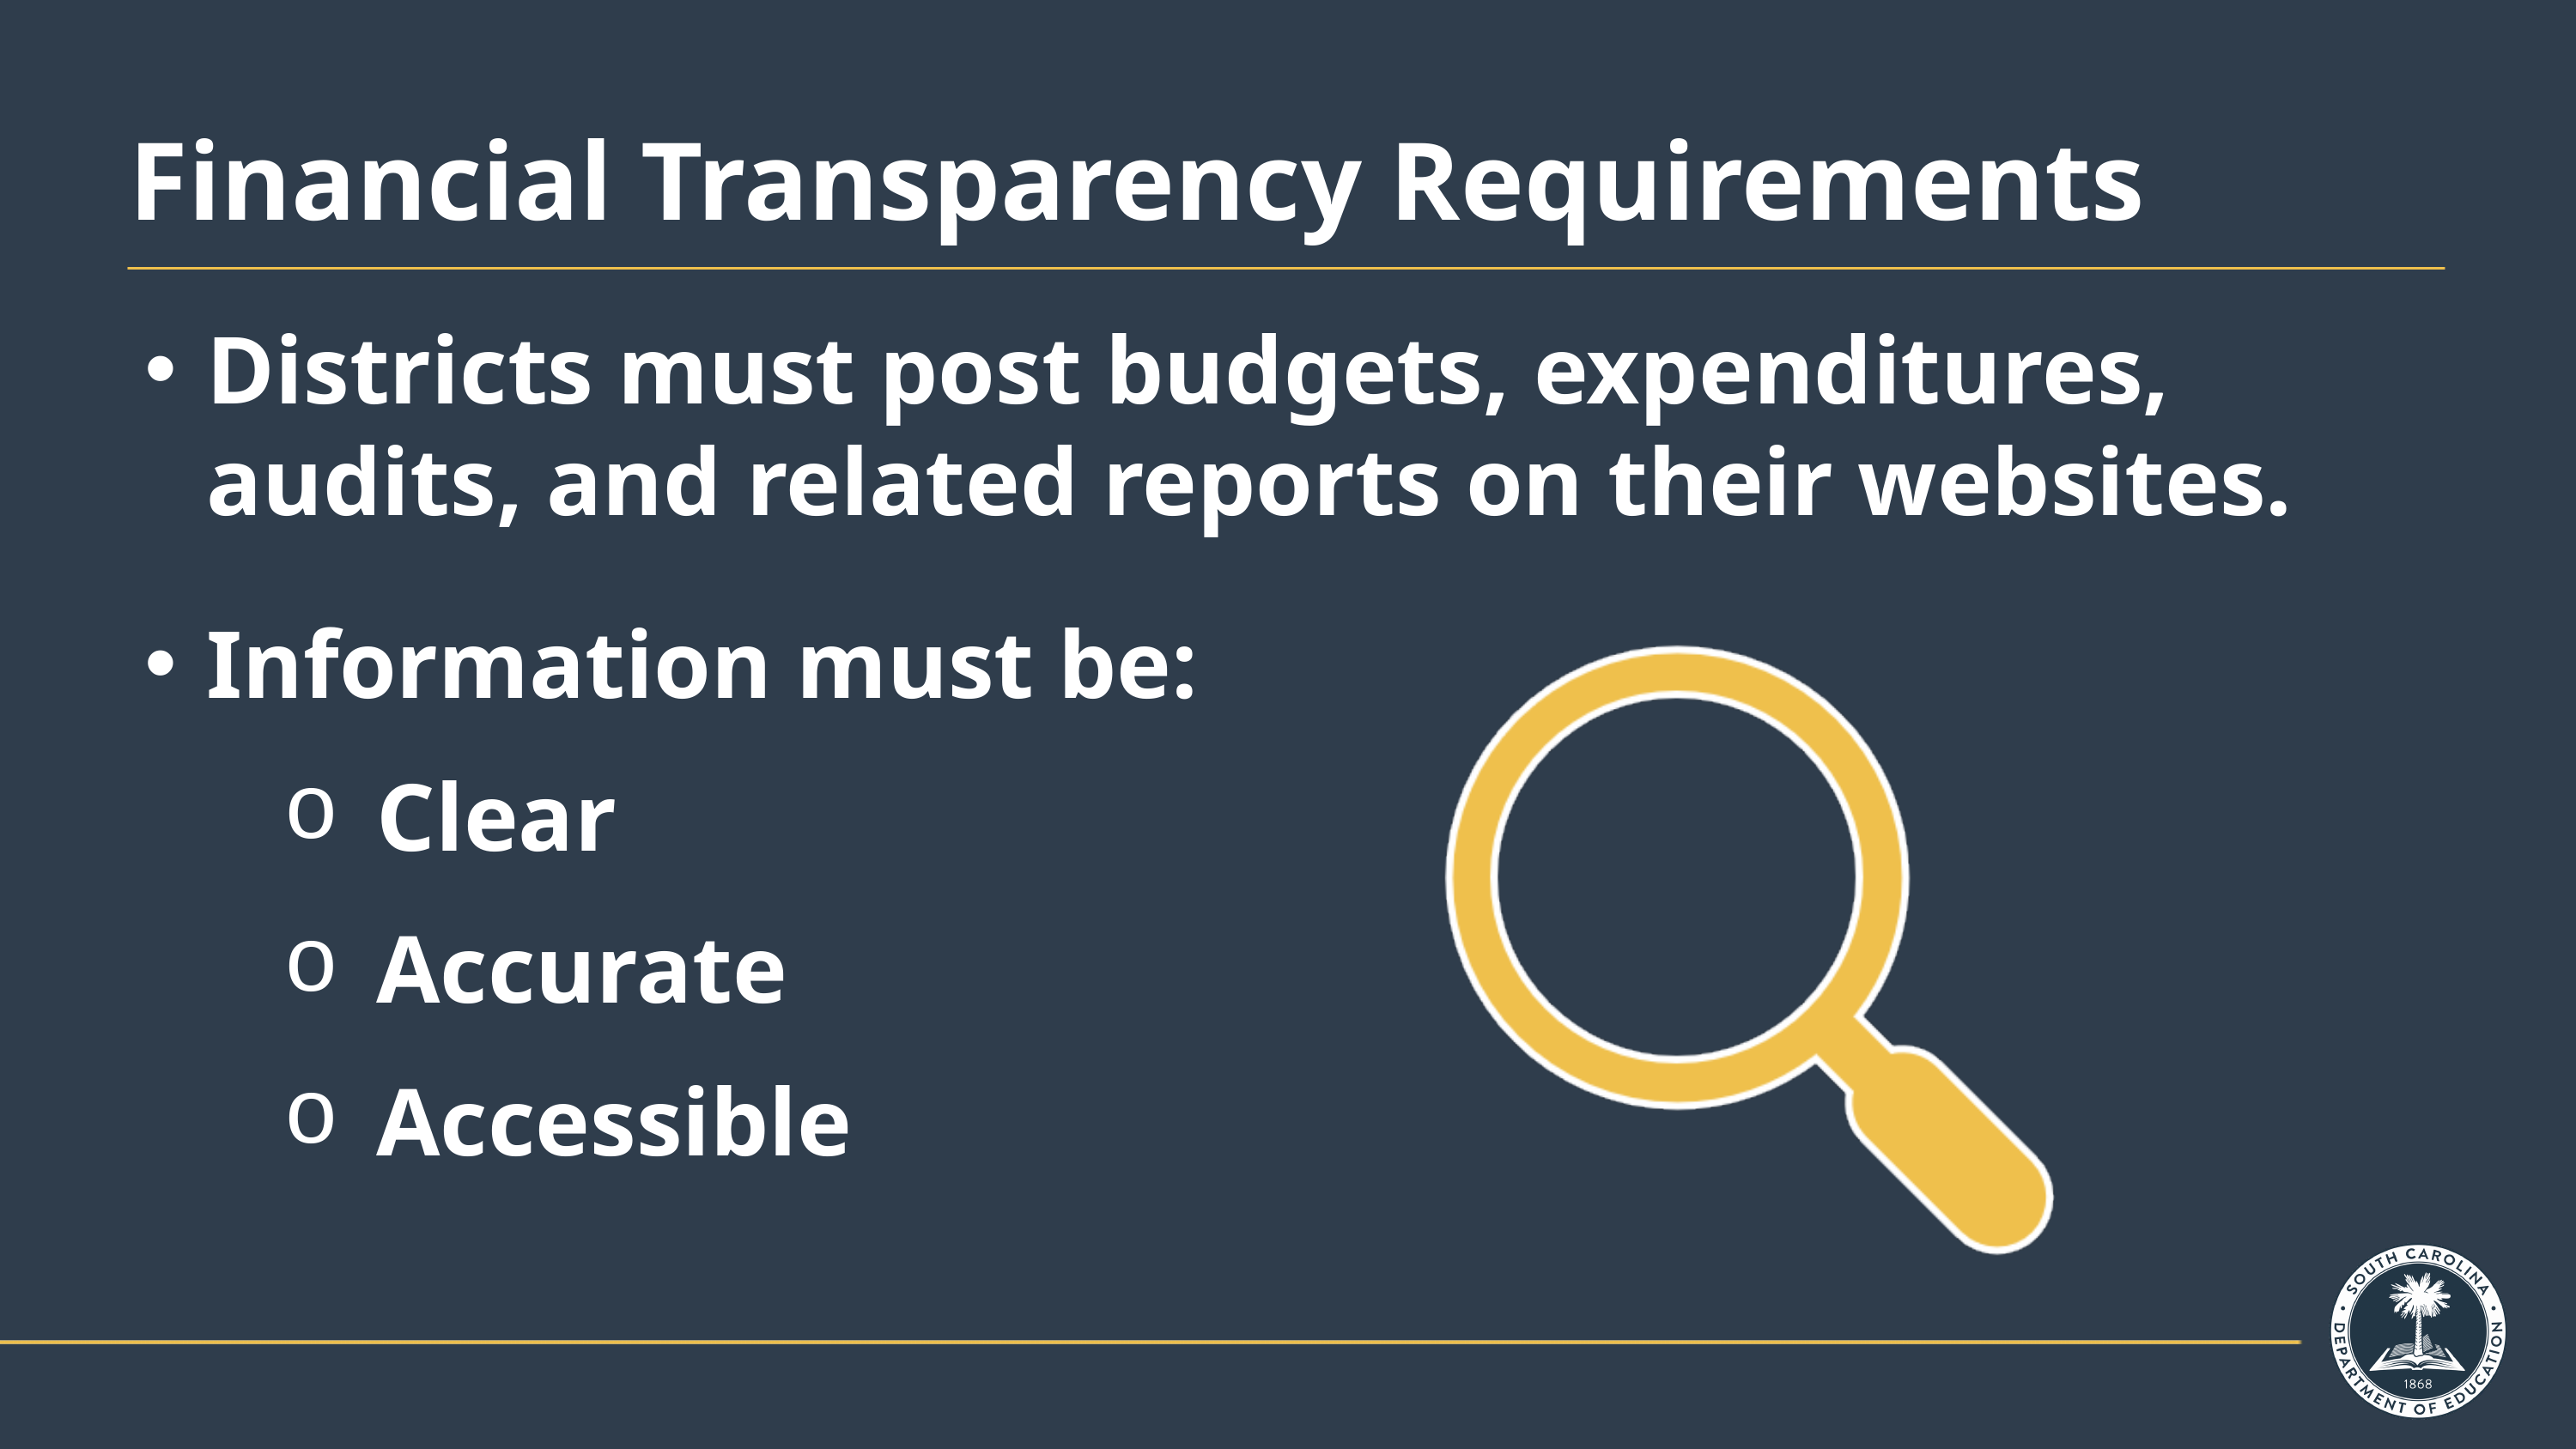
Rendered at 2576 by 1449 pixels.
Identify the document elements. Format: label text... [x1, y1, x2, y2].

title Financial Transparency Requirements [129, 56, 2447, 299]
list Districts must post budgets, expenditures, audits, and related reports on their websites. Information must be: Clear Accurate Accessible [131, 305, 2450, 1183]
picture [1383, 584, 2115, 1315]
picture [2329, 1243, 2507, 1420]
